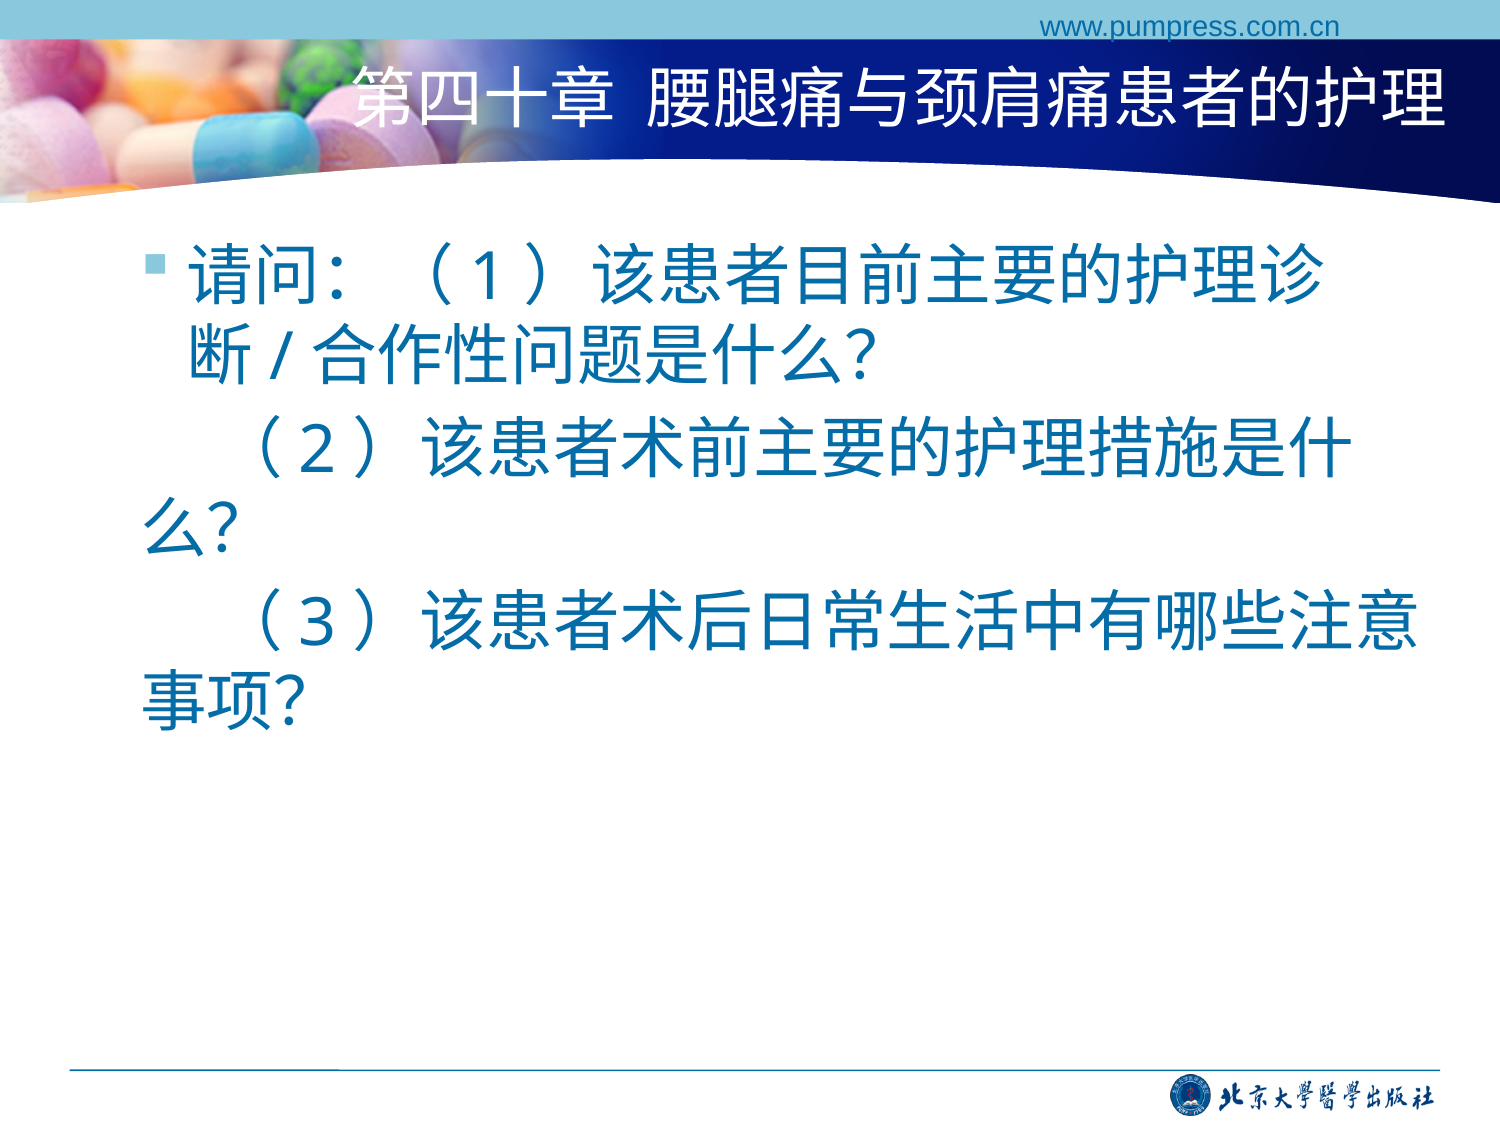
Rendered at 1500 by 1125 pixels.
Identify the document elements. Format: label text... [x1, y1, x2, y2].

picture [1170, 1074, 1436, 1118]
list 请问：（1）该患者目前主要的护理诊断/合作性问题是什么？ （2）该患者术前主要的护理措施是什么？ （3）该患者术后日常生活中有哪些注意事项？ [49, 224, 1463, 1026]
picture [0, 40, 1500, 203]
slide_number www.pumpress.com.cn [1025, 0, 1463, 38]
title 第四十章 腰腿痛与颈肩痛患者的护理 [137, 49, 1463, 143]
